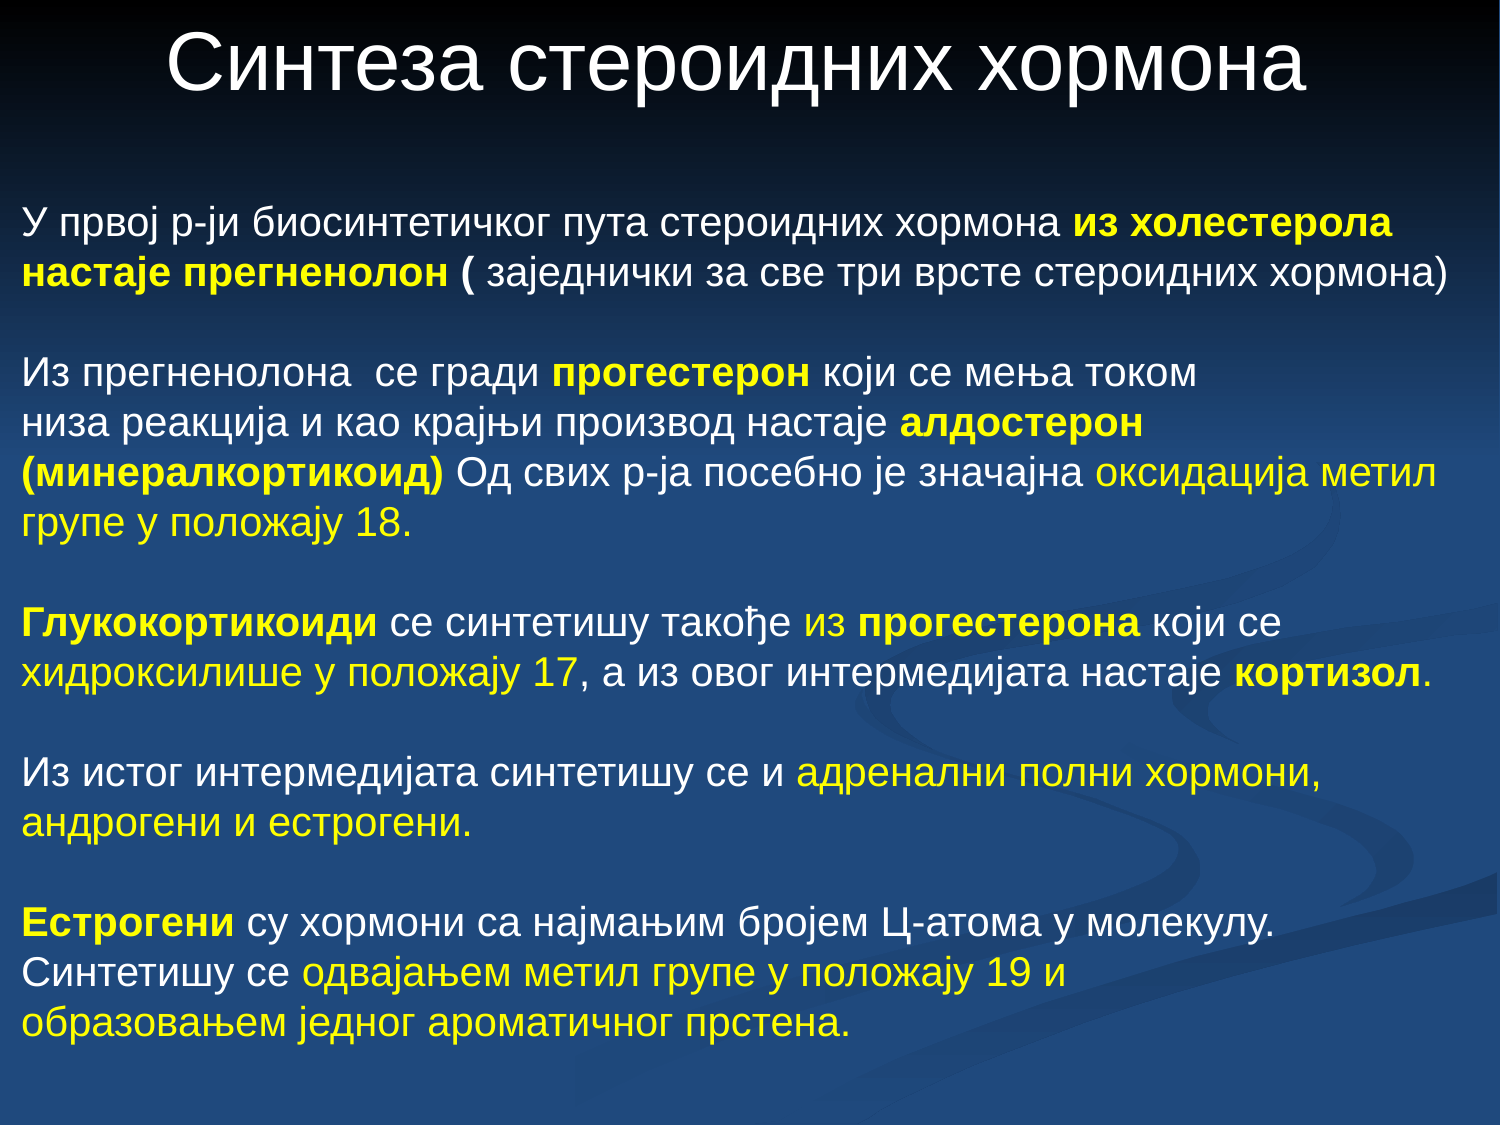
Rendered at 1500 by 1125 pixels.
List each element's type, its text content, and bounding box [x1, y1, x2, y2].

text_box У првој р-ји биосинтетичког пута стероидних хормона из холестерола настаје прегненолон ( заједнички за све три врсте стероидних хормона) Из прегненолона се гради прогестерон који се мења током низа реакција и као крајњи производ настаје алдостерон (минералкортикоид) Од свих р-ја посебно је значајна оксидација метил групе у положају 18. Глукокортикоиди се синтетишу такође из прогестерона који се хидроксилише у положају 17, а из овог интермедијата настаје кортизол. Из истог интермедијата синтетишу се и адренални полни хормони, андрогени и естрогени. Естрогени су хормони са најмањим бројем Ц-атома у молекулу. Синтетишу се одвајањем метил групе у положају 19 и образовањем једног ароматичног прстена. [6, 187, 1500, 1053]
text_box Синтеза стероидних хормона [150, 0, 1322, 115]
